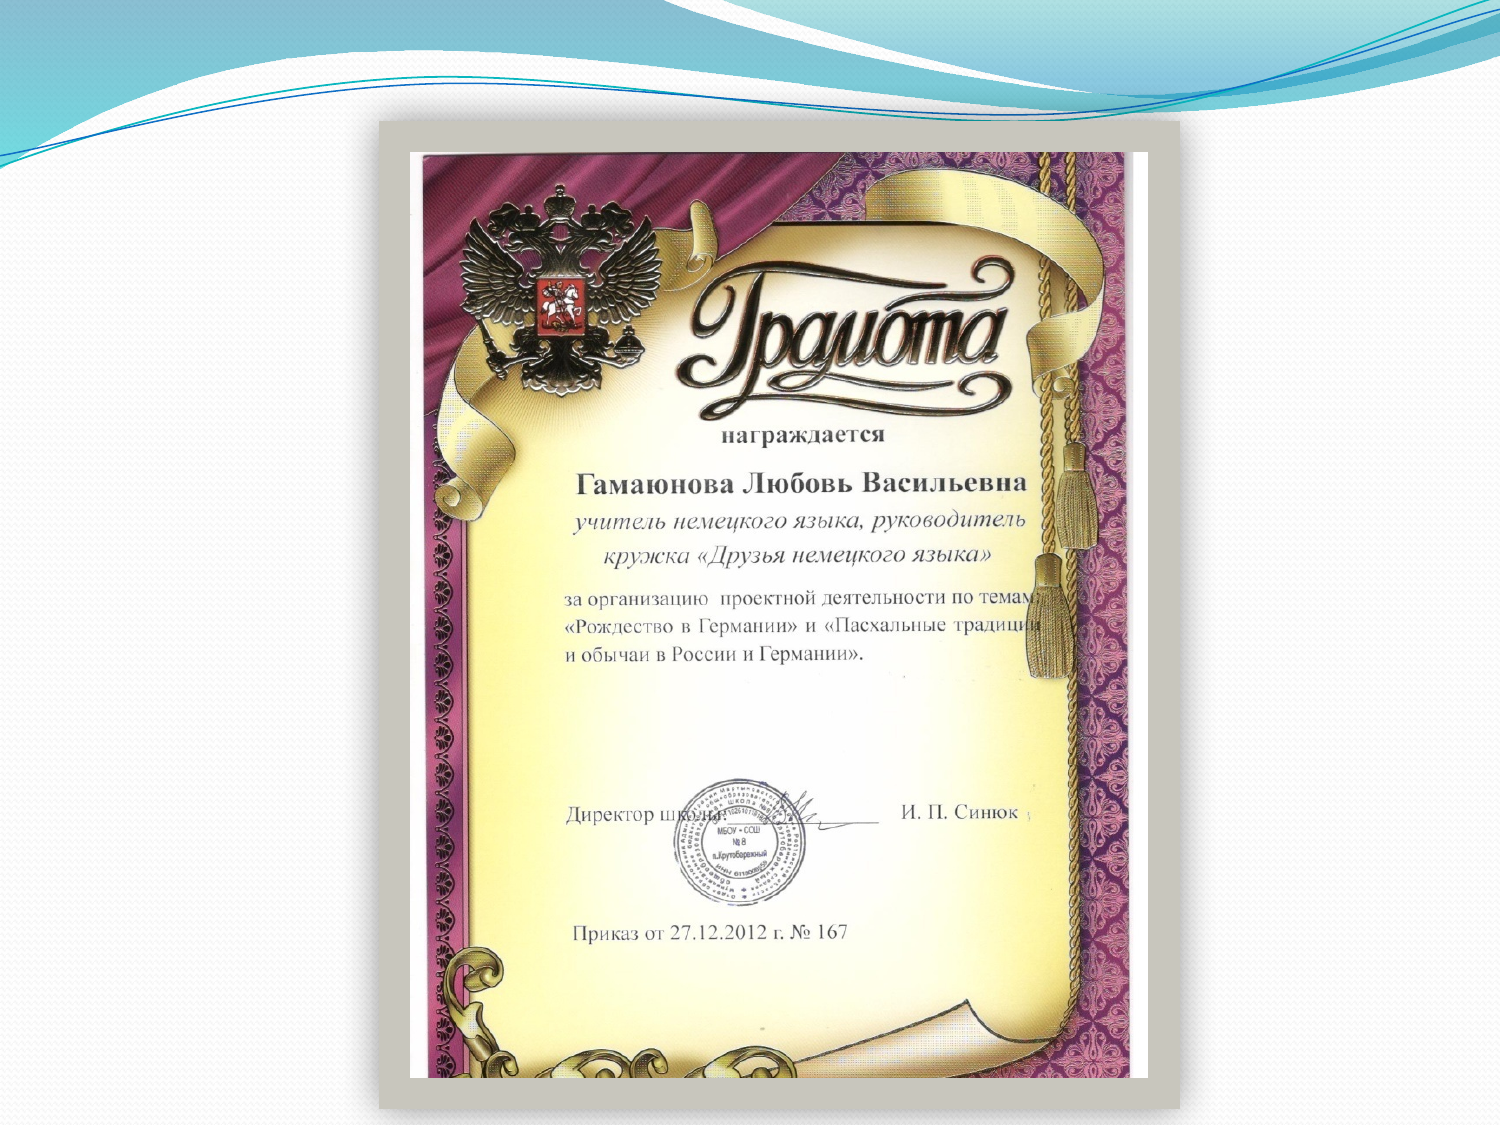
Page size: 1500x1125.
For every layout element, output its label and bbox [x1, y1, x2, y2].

list [409, 152, 1149, 1079]
